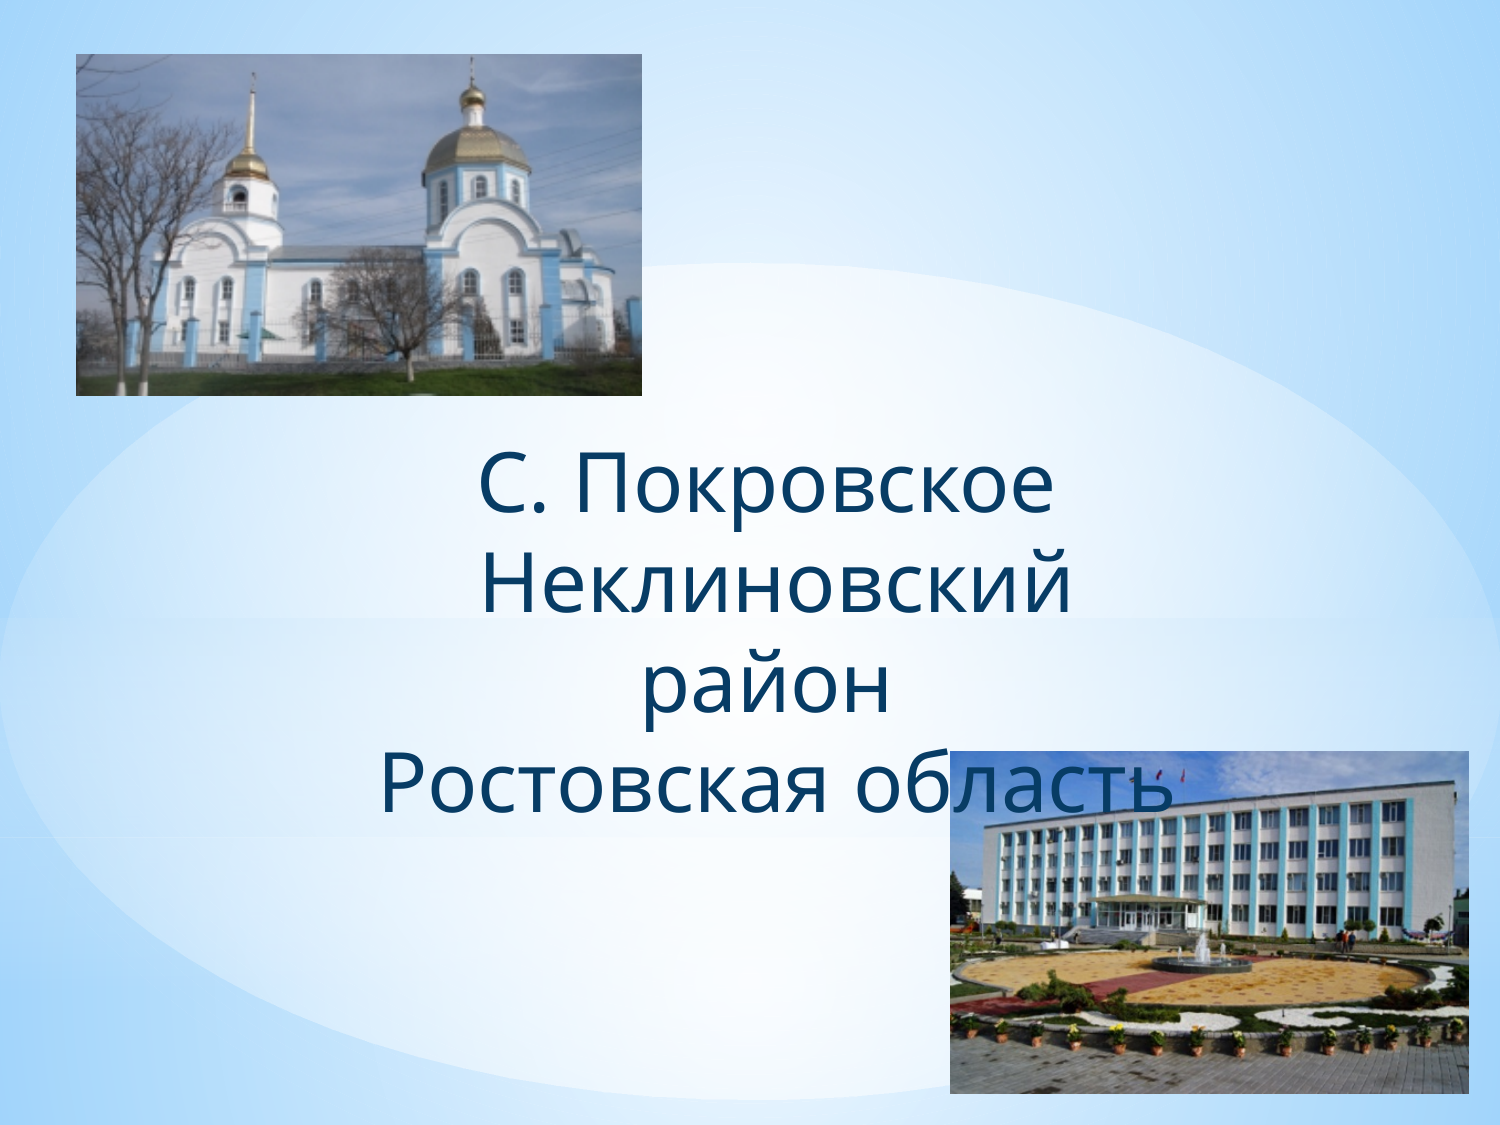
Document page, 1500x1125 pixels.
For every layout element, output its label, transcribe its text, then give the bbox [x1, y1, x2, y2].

text_box С. Покровское Неклиновский район Ростовская область [346, 421, 1209, 837]
picture [950, 751, 1470, 1094]
picture [76, 54, 643, 397]
